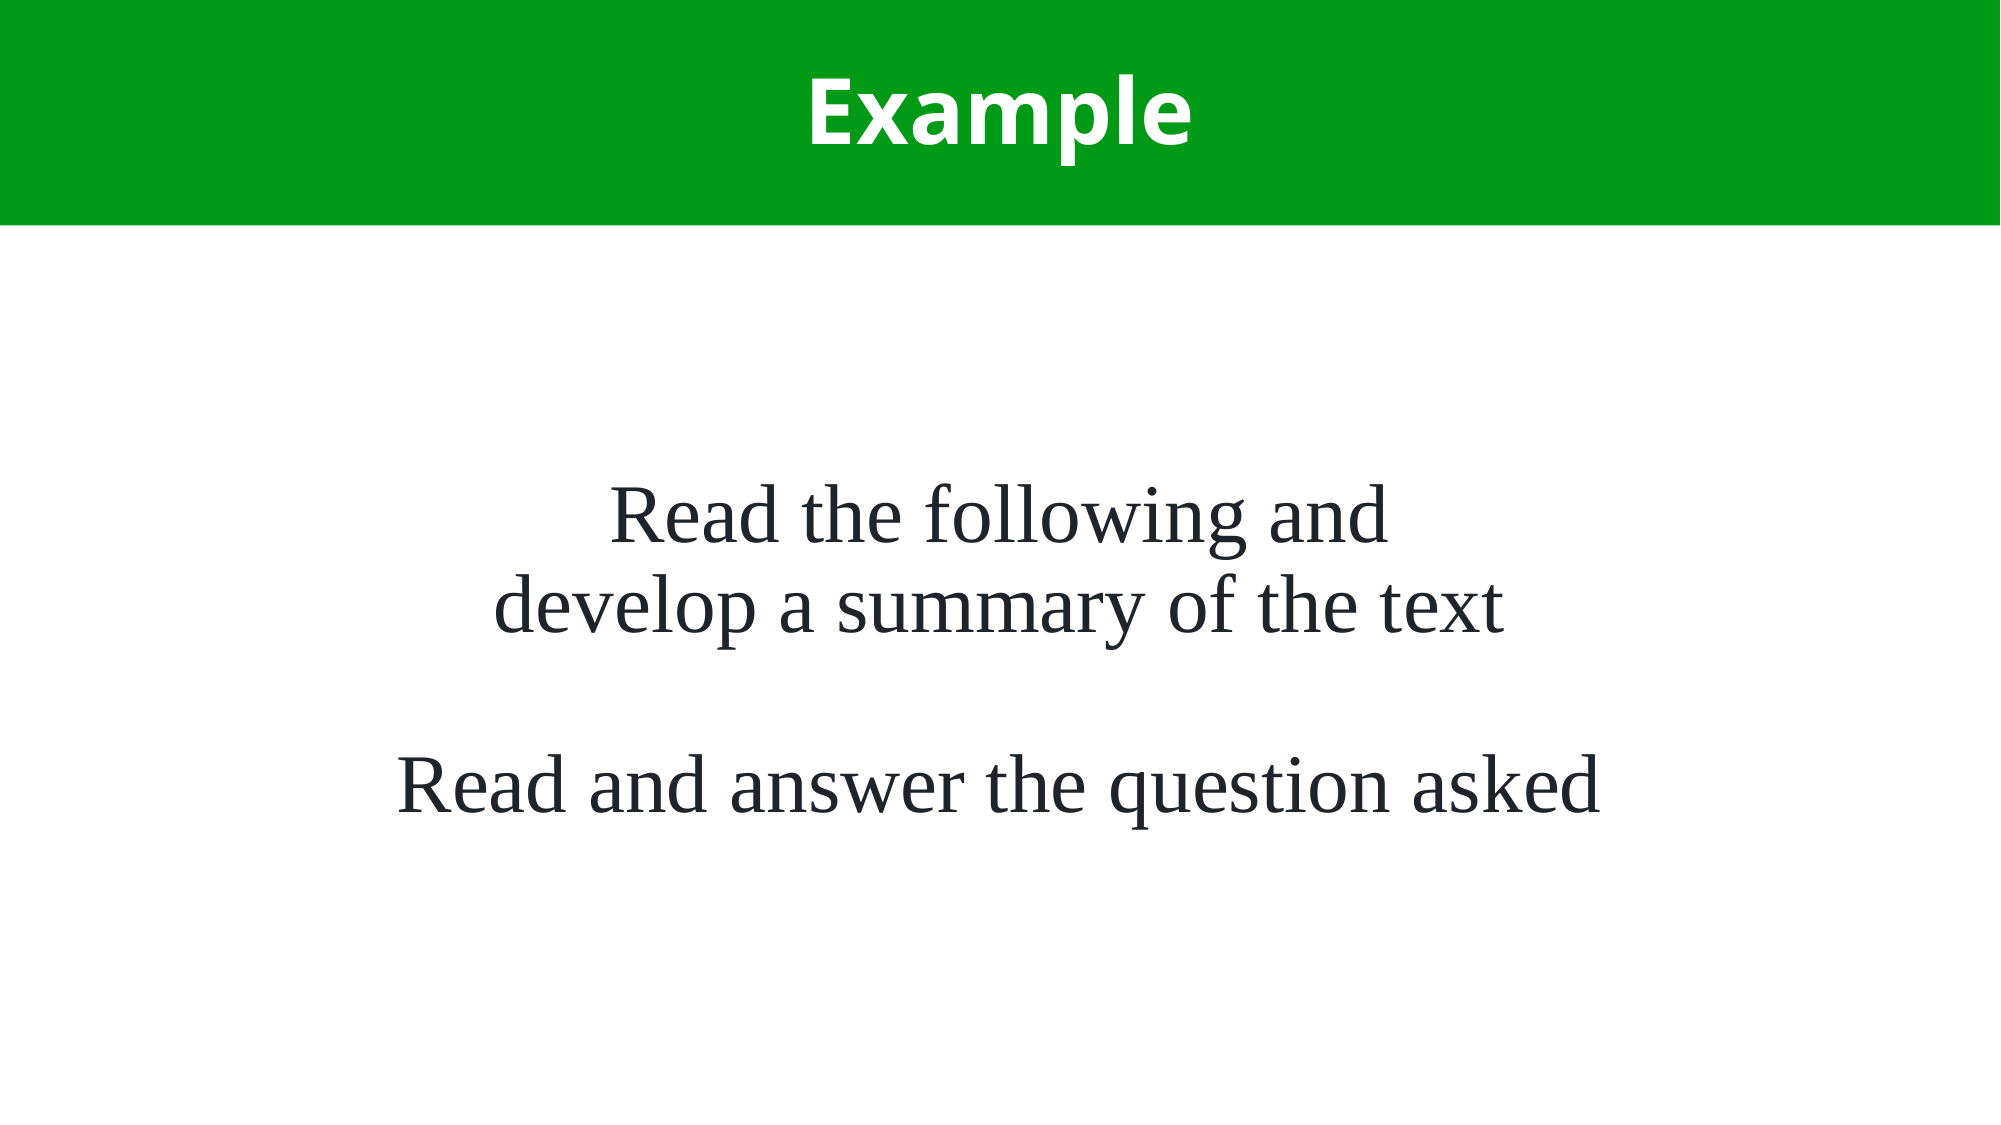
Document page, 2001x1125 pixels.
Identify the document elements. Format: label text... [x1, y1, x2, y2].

list Read the following and develop a summary of the text Read and answer the question asked [137, 463, 1863, 1014]
title Example [137, 30, 1863, 200]
